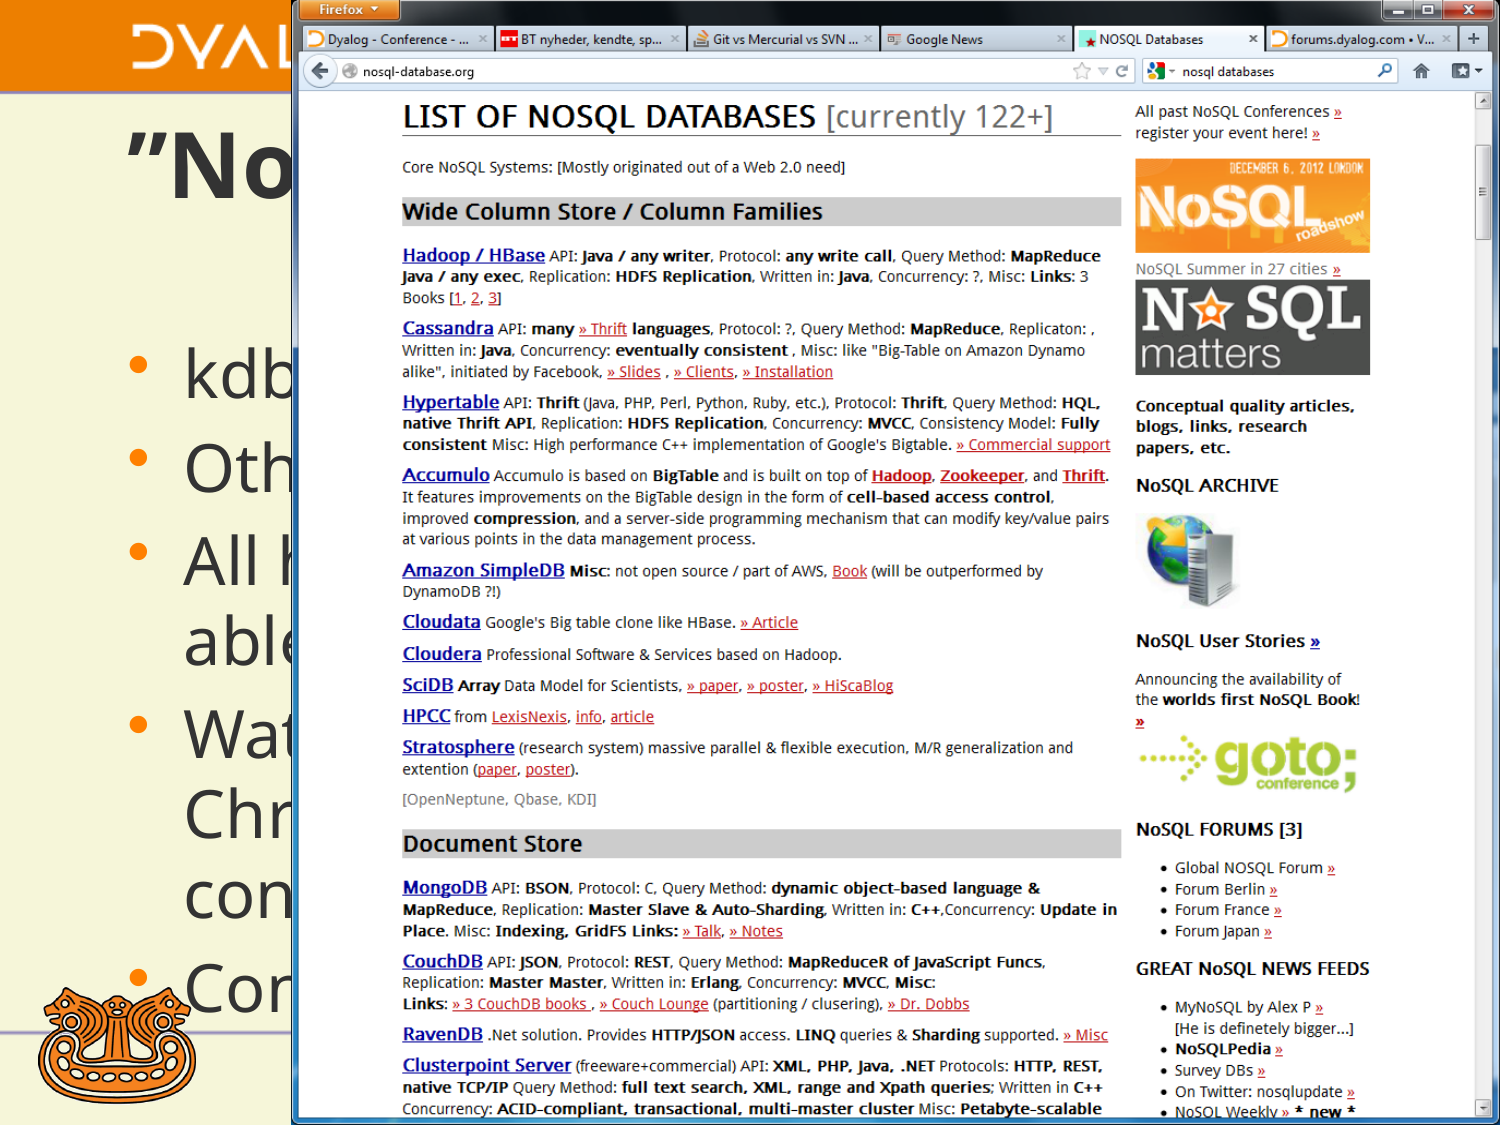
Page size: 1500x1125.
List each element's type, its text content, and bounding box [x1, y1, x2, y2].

title ”NoSQL”? [112, 99, 286, 288]
list kdb, jdb+, flipdb? Other custom structures All have APIs that Dyalog should be able to call Watch recordings of Gitte Christensen’s workshop after the conference  Contact Dyalog [112, 324, 286, 1000]
slide_number [112, 1037, 286, 1113]
picture [0, 0, 1500, 1125]
